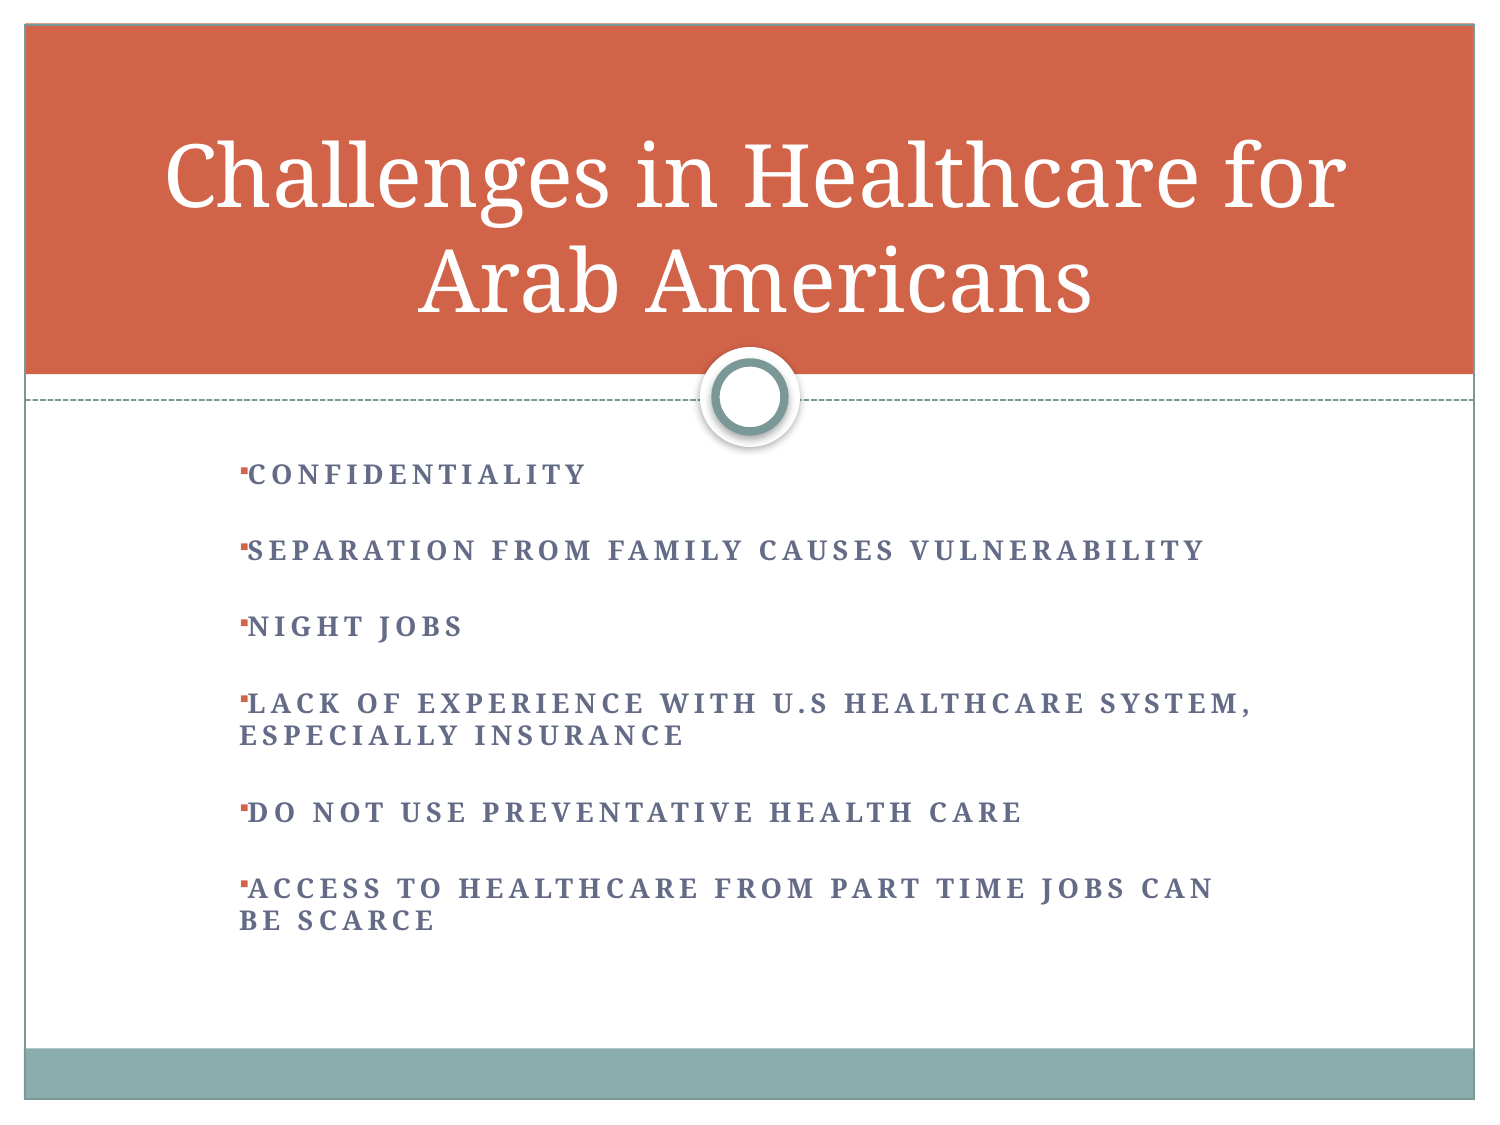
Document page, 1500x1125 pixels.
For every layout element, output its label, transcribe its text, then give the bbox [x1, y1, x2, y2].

list Confidentiality Separation from family causes vulnerability Night jobs Lack of experience with u.s healthcare system, especially insurance Do not use preventative health care Access to healthcare from part time jobs can be scarce [224, 450, 1288, 988]
title Challenges in Healthcare for Arab Americans [118, 87, 1394, 338]
